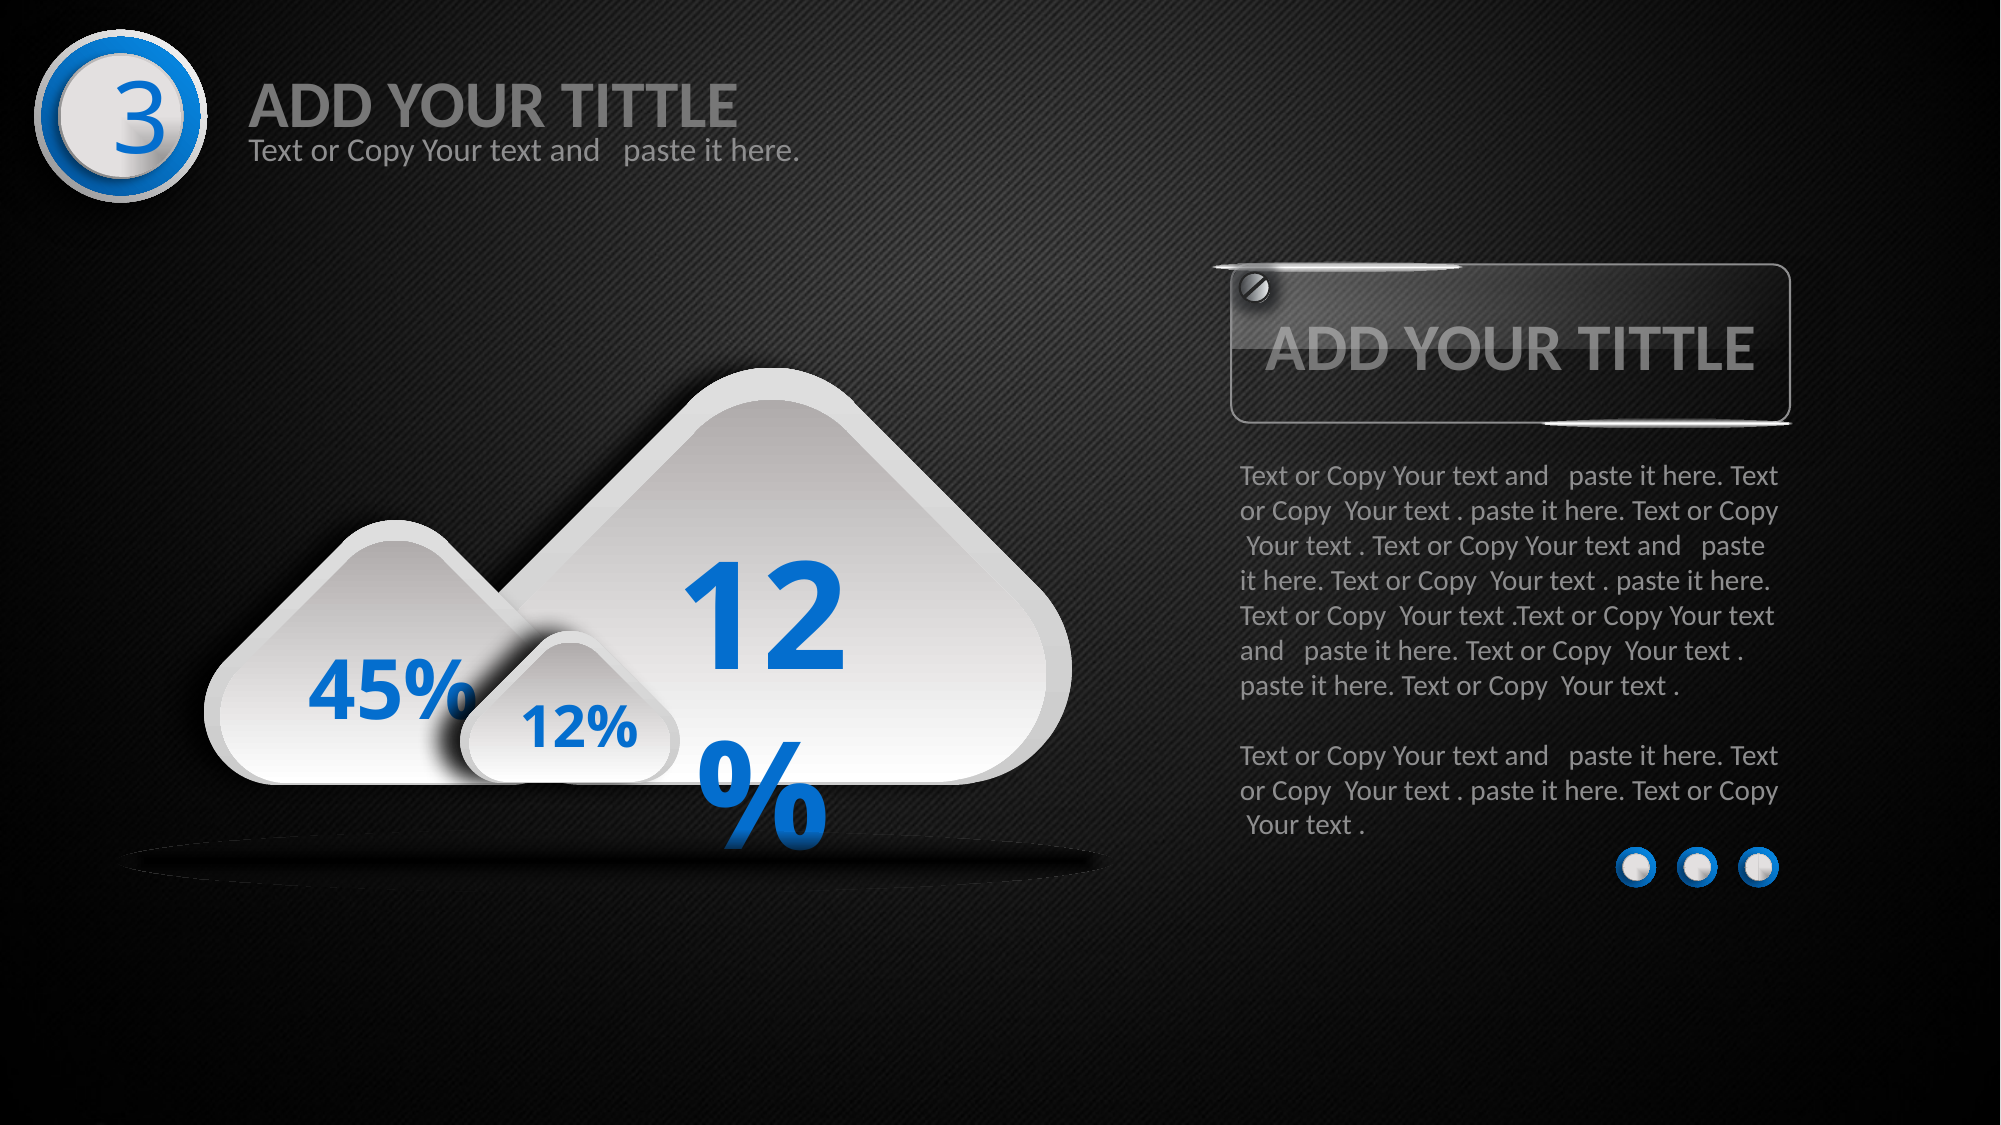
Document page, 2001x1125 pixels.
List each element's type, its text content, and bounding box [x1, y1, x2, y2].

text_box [469, 367, 1072, 786]
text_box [1738, 847, 1779, 888]
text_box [203, 520, 587, 786]
text_box ADD YOUR TITTLE [233, 53, 985, 149]
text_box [1677, 847, 1718, 888]
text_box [1211, 261, 1792, 428]
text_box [34, 29, 208, 203]
picture [0, 0, 2001, 1125]
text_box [429, 630, 704, 784]
text_box [114, 828, 1116, 894]
text_box Text or Copy Your text and paste it here. [233, 120, 883, 176]
text_box Text or Copy Your text and paste it here. Text or Copy Your text . paste it here. Text or Copy Your text . Text or Copy Your text and paste it here. Text or Copy Your text . paste it here. Text or Copy Your text .Text or Copy Your text and paste it here. Text or Copy Your text . paste it here. Text or Copy Your text . Text or Copy Your text and paste it here. Text or Copy Your text . paste it here. Text or Copy Your text . [1225, 448, 1799, 884]
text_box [1615, 847, 1656, 888]
